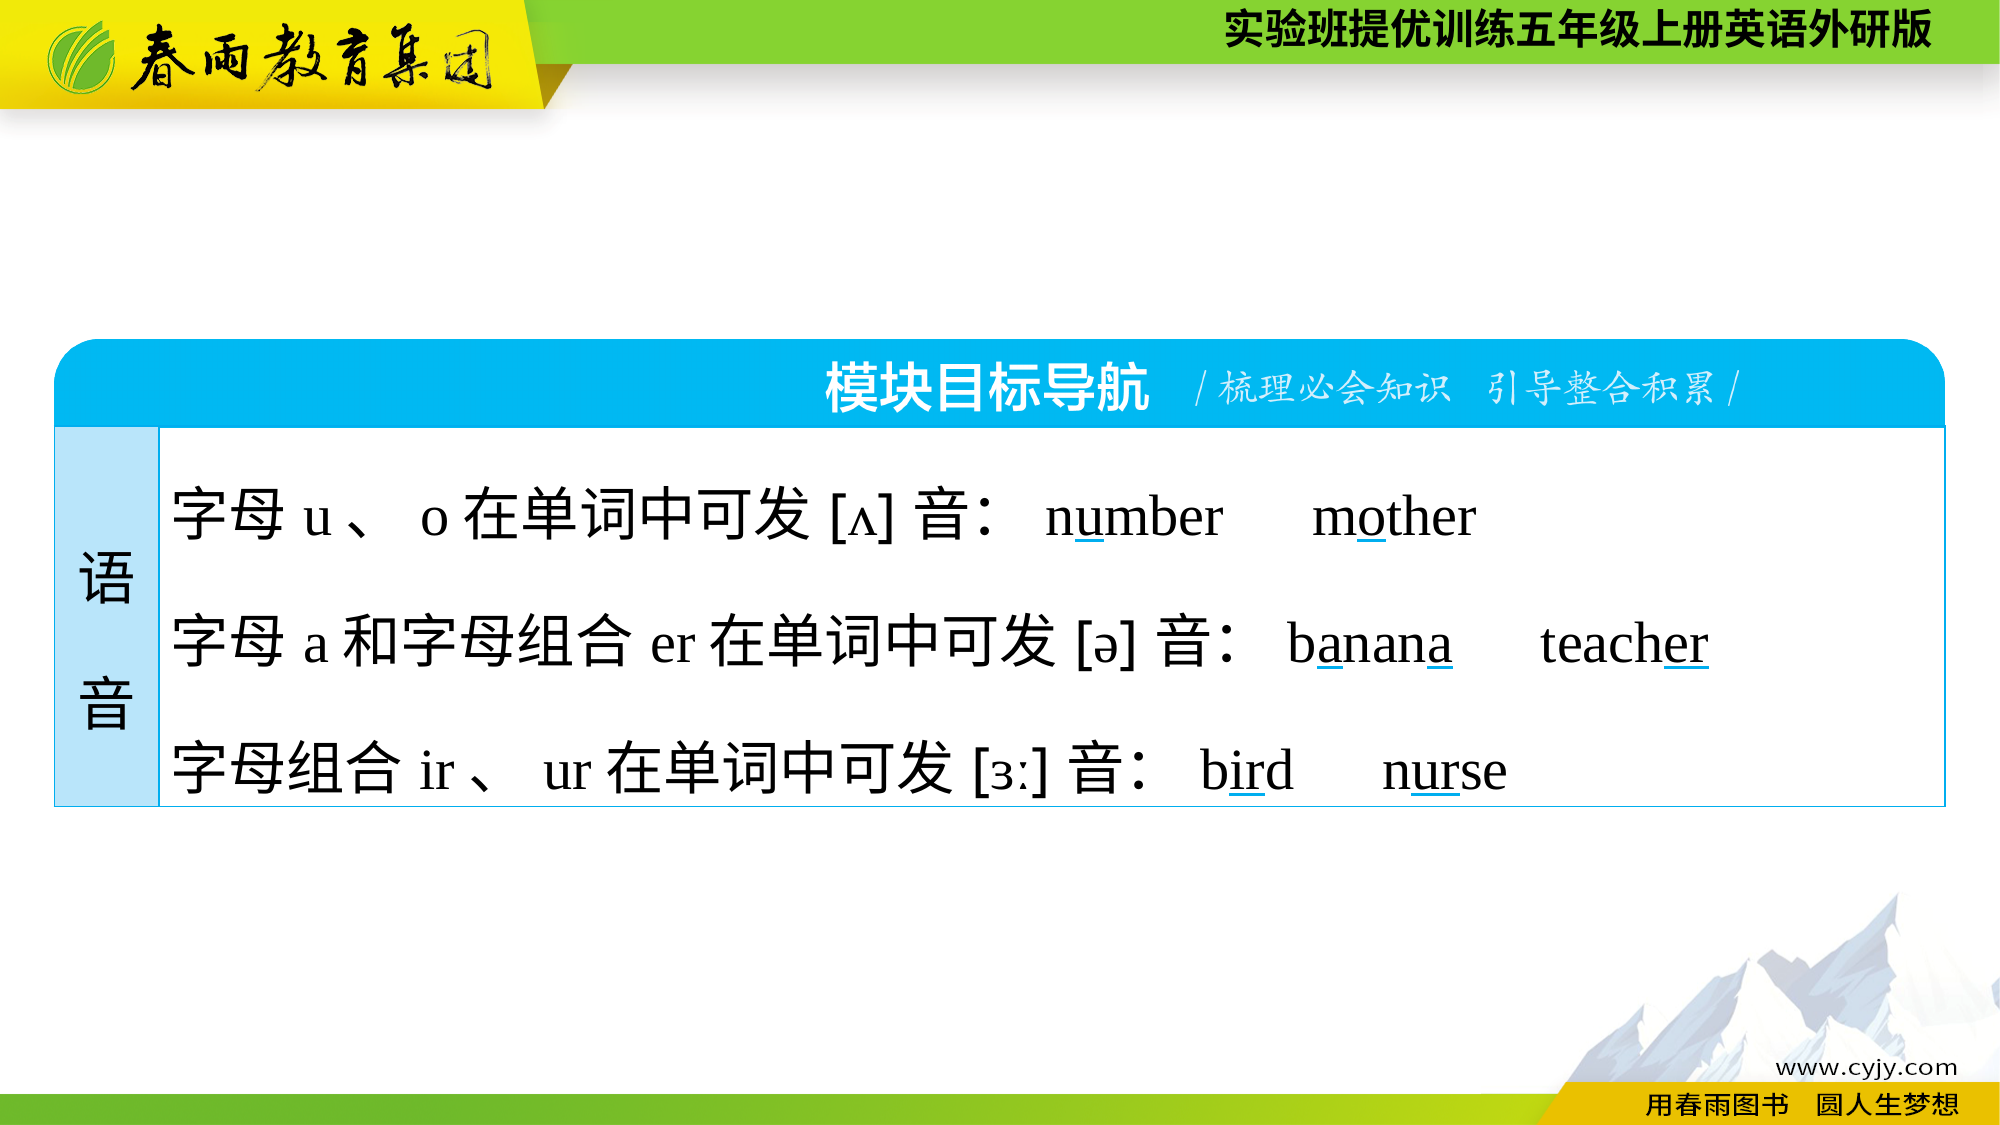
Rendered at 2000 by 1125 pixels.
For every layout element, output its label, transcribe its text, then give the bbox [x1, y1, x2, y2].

table_header 语 音 [55, 437, 158, 806]
picture [0, 0, 2000, 1125]
table_header 字母u、o在单词中可发[ʌ]音：number mother 字母a和字母组合er在单词中可发[ə]音：banana teacher 字母组合ir、ur在单词中可发[ɜː]音：bird nurse [160, 439, 1944, 806]
